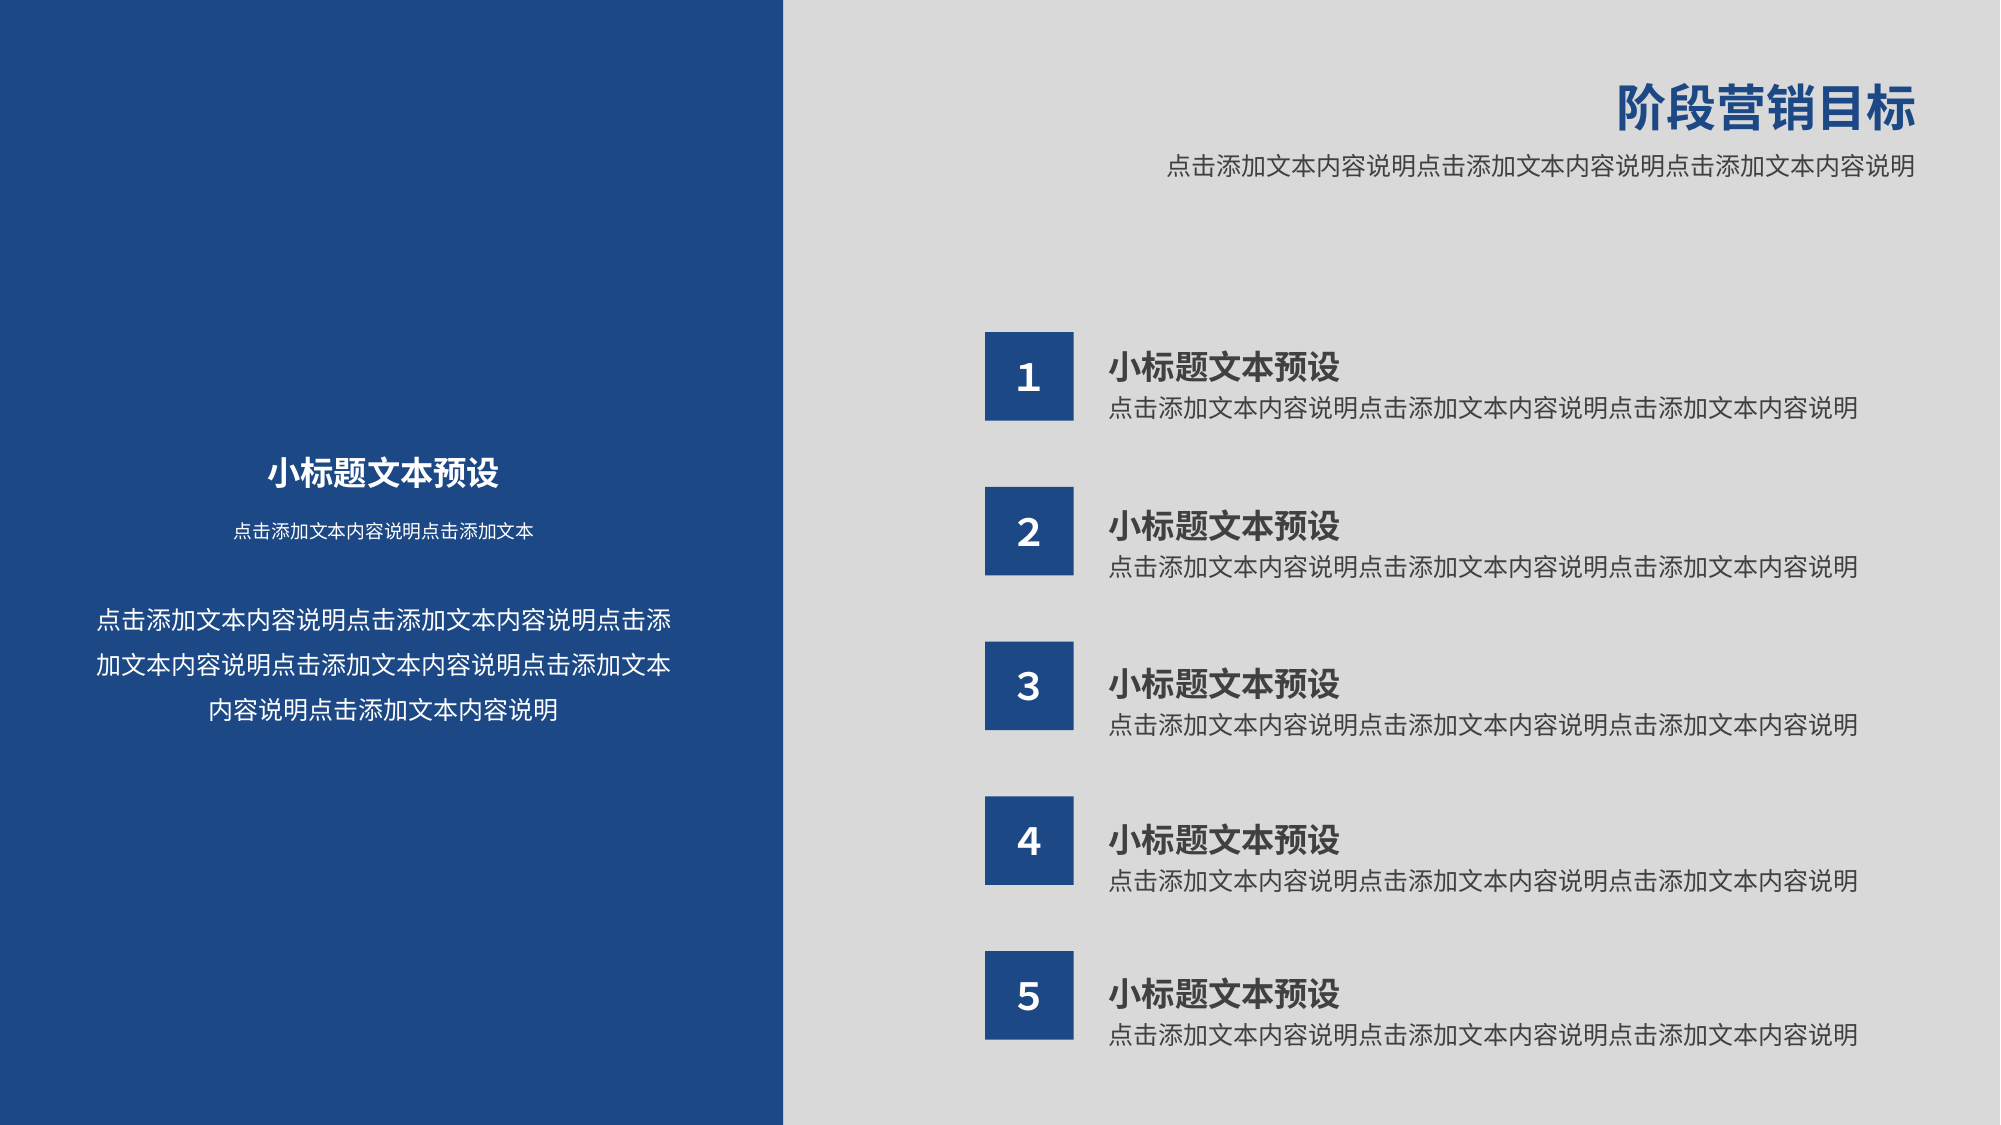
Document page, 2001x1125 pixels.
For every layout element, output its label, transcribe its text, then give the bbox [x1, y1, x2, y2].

text_box 点击添加文本内容说明点击添加文本内容说明点击添加文本内容说明点击添加文本内容说明点击添加文本内容说明点击添加文本内容说明 [70, 582, 698, 732]
text_box 点击添加文本内容说明点击添加文本内容说明点击添加文本内容说明 [1093, 687, 1961, 747]
text_box [0, 0, 784, 1125]
text_box ４ [984, 795, 1075, 886]
text_box 小标题文本预设 [213, 424, 555, 500]
text_box 小标题文本预设 [1094, 791, 1435, 867]
text_box 点击添加文本内容说明点击添加文本内容说明点击添加文本内容说明 [1093, 370, 1961, 430]
text_box 小标题文本预设 [1094, 477, 1435, 553]
text_box 小标题文本预设 [1094, 635, 1435, 711]
text_box ５ [984, 950, 1075, 1041]
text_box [1064, 69, 1932, 184]
text_box 小标题文本预设 [1094, 319, 1435, 394]
text_box 点击添加文本内容说明点击添加文本内容说明点击添加文本内容说明 [1093, 843, 1961, 903]
text_box 点击添加文本内容说明点击添加文本内容说明点击添加文本内容说明 [1093, 528, 1961, 589]
text_box ２ [984, 486, 1075, 576]
text_box 点击添加文本内容说明点击添加文本 [150, 501, 618, 550]
text_box ３ [984, 641, 1075, 731]
text_box 小标题文本预设 [1094, 945, 1435, 1021]
text_box １ [984, 331, 1075, 422]
text_box 点击添加文本内容说明点击添加文本内容说明点击添加文本内容说明 [1093, 996, 1961, 1057]
